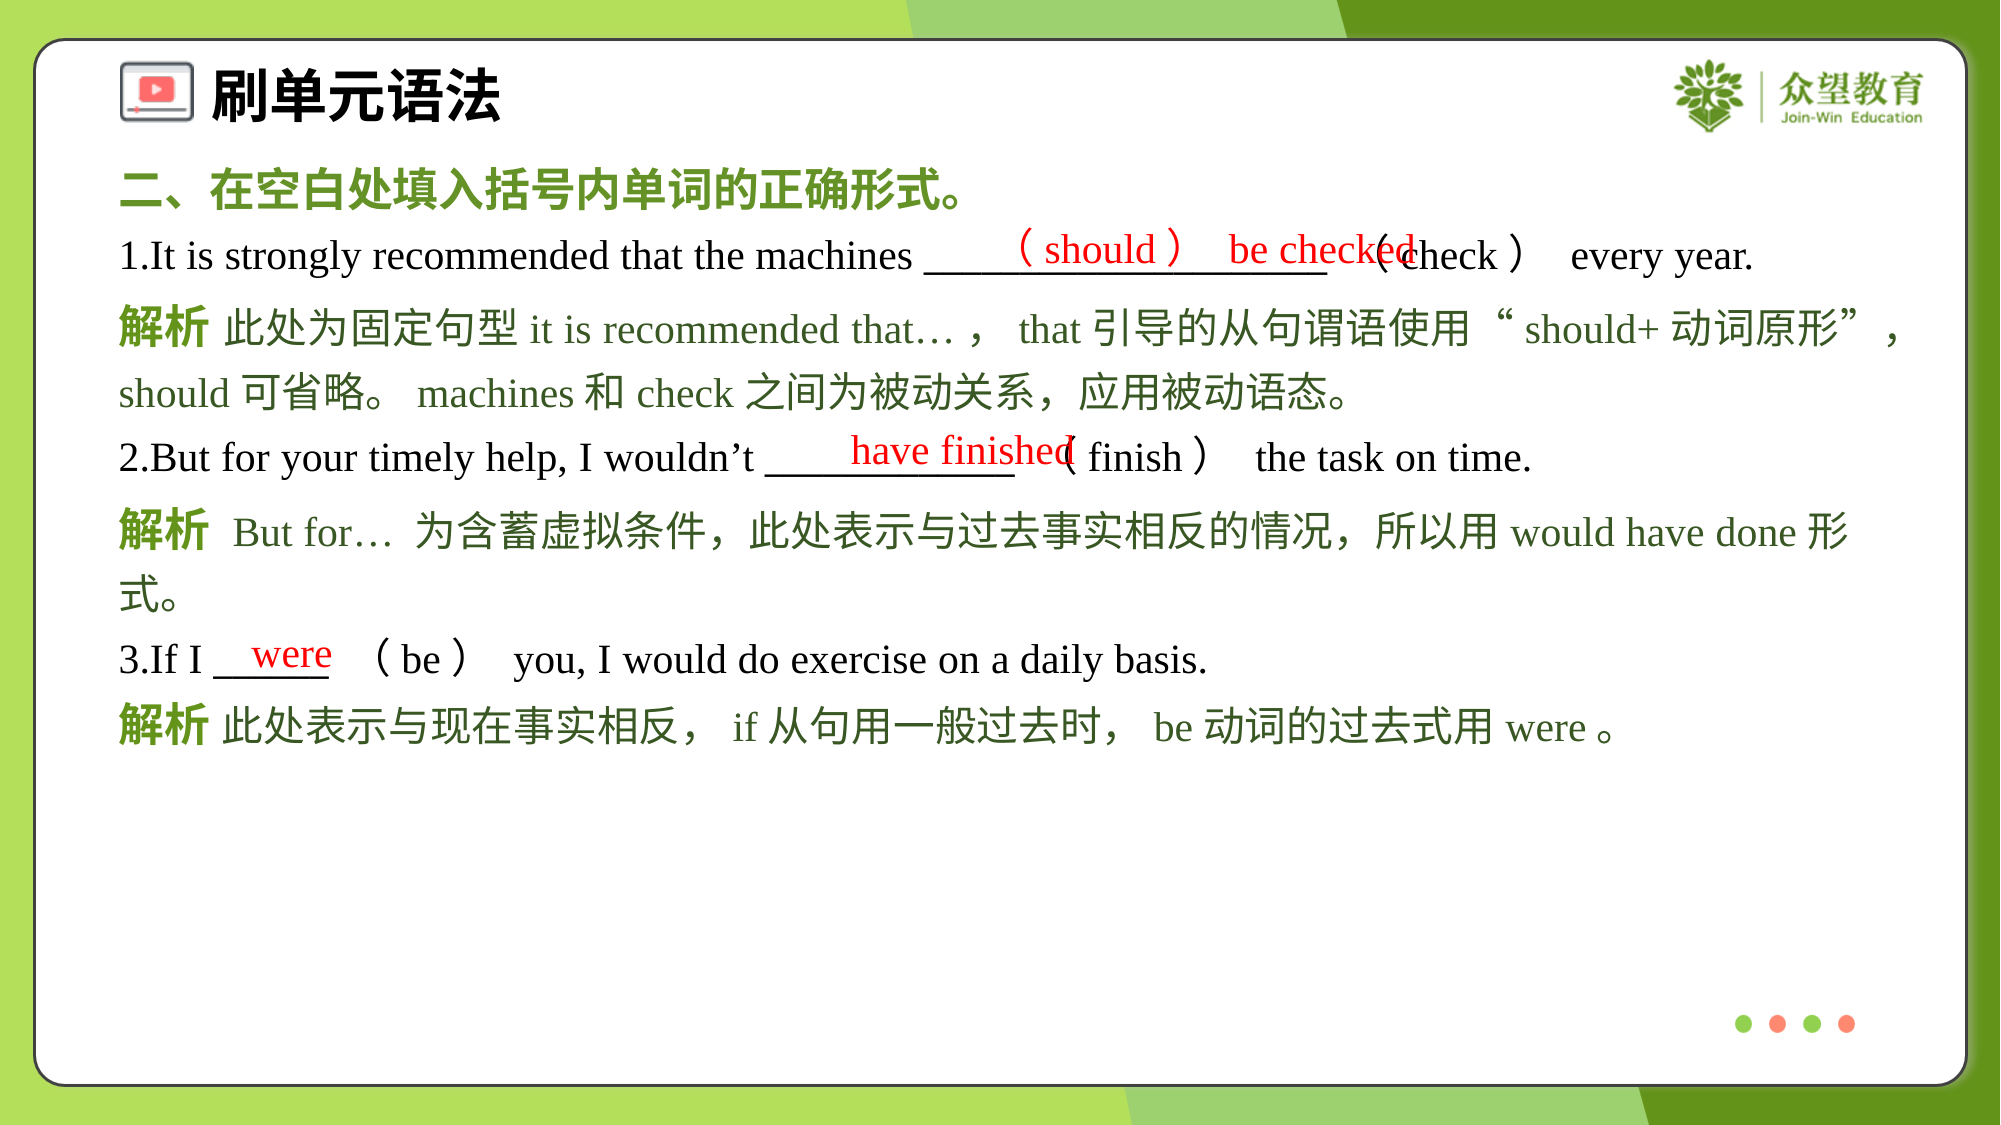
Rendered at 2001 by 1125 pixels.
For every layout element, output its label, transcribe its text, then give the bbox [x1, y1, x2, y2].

text_box 3.If I ______ （be） you, I would do exercise on a daily basis. [118, 619, 1883, 677]
picture [0, 0, 2000, 1125]
text_box 解析 此处为固定句型it is recommended that…，that引导的从句谓语使用“should+动词原形”，should可省略。machines和check之间为被动关系，应用被动语态。 [118, 284, 1883, 411]
text_box have finished [841, 410, 1085, 468]
text_box 解析 此处表示与现在事实相反，if从句用一般过去时，be动词的过去式用were。 [118, 681, 1883, 744]
text_box 1.It is strongly recommended that the machines _____________________ （check） every year. [118, 215, 1883, 273]
text_box 解析 But for… 为含蓄虚拟条件，此处表示与过去事实相反的情况，所以用would have done形式。 [118, 486, 1883, 613]
text_box were [246, 612, 338, 671]
text_box （should） be checked [994, 209, 1416, 267]
text_box 二、在空白处填入括号内单词的正确形式。 [118, 146, 1883, 215]
text_box 2.But for your timely help, I wouldn’t _____________ （finish） the task on time. [118, 416, 1883, 474]
